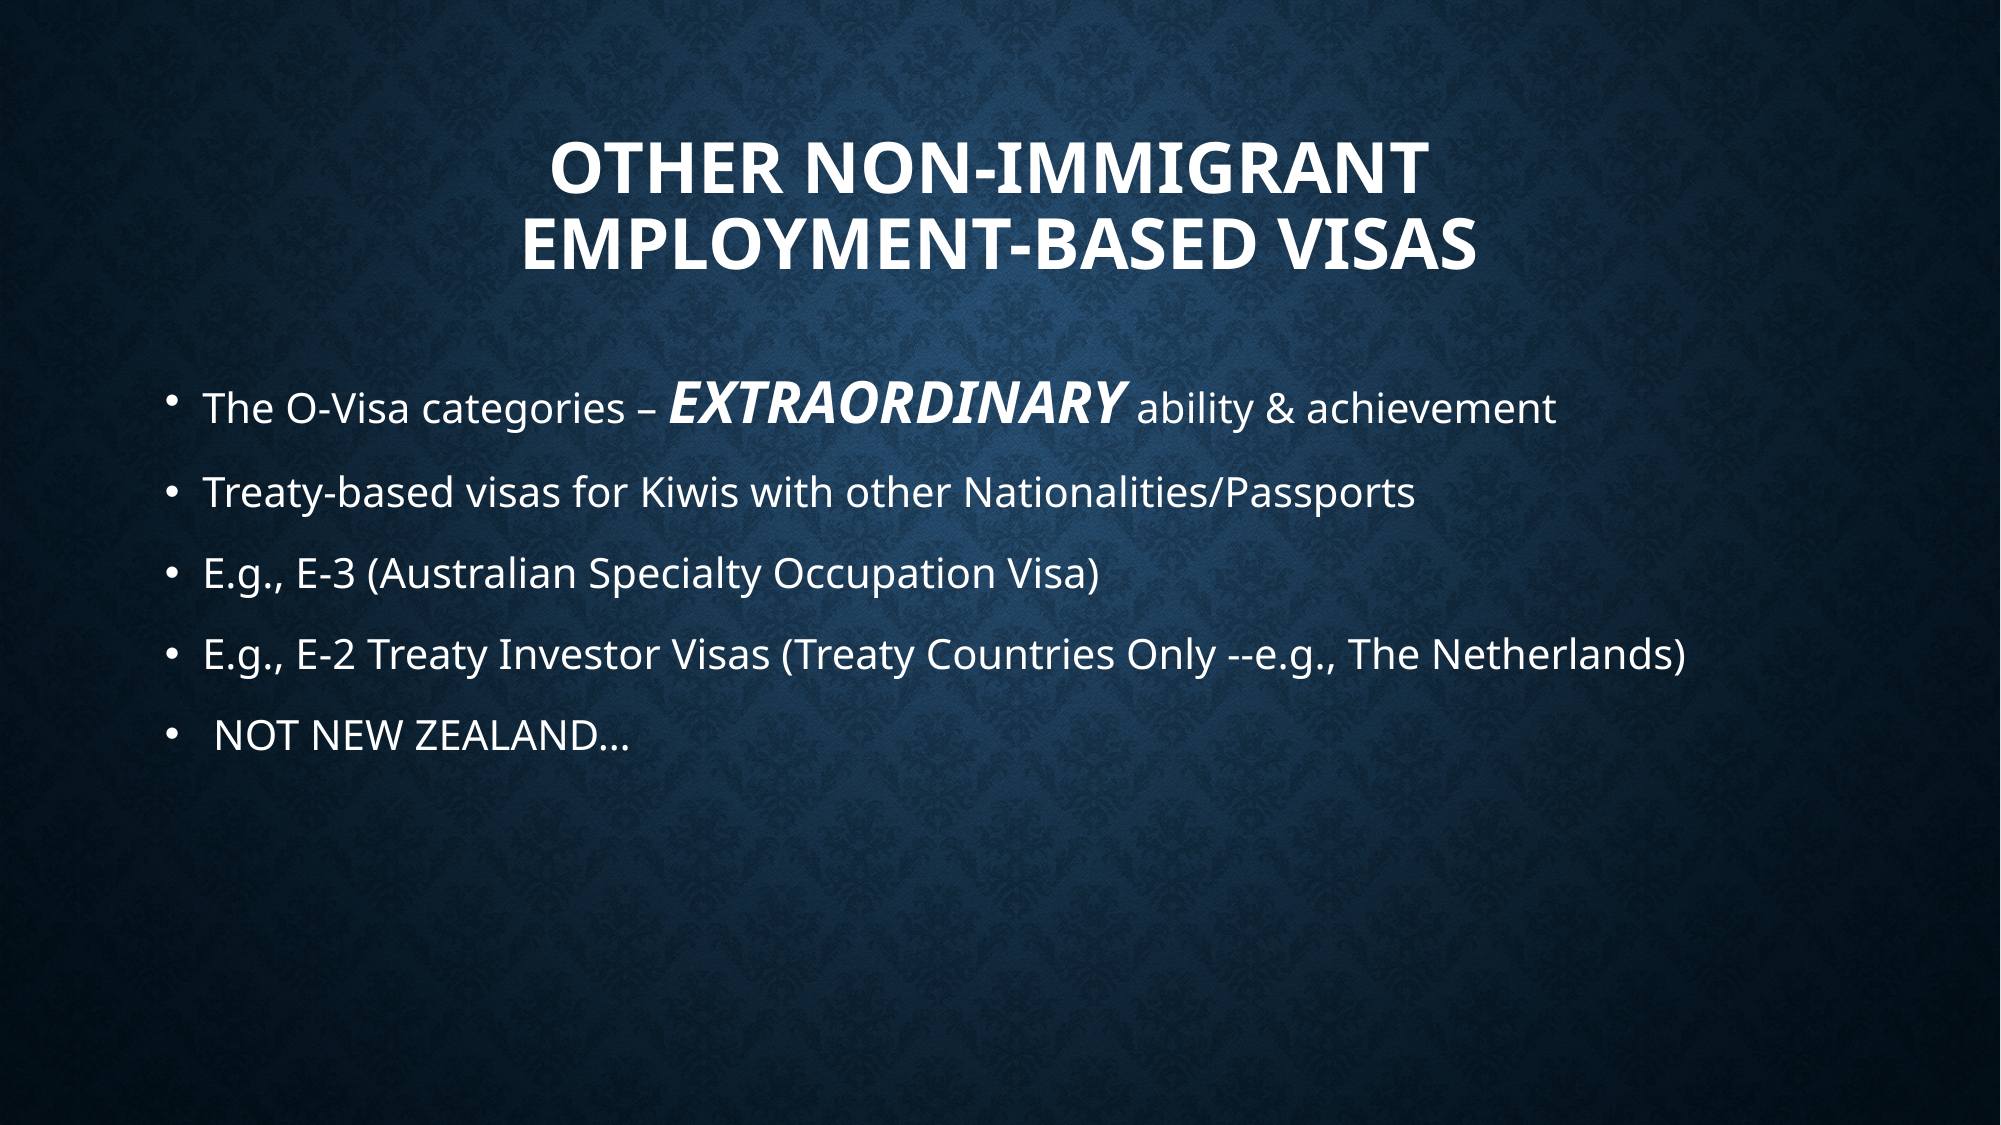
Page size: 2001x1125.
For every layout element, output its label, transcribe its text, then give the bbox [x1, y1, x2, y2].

list The O-Visa categories – extraordinary ability & achievement Treaty-based visas for Kiwis with other Nationalities/Passports E.g., E-3 (Australian Specialty Occupation Visa) E.g., E-2 Treaty Investor Visas (Treaty Countries Only --e.g., The Netherlands) NOT NEW ZEALAND… [149, 343, 1849, 950]
title OTHER NON-IMMIGRANT employment-based VISAS [149, 99, 1849, 318]
